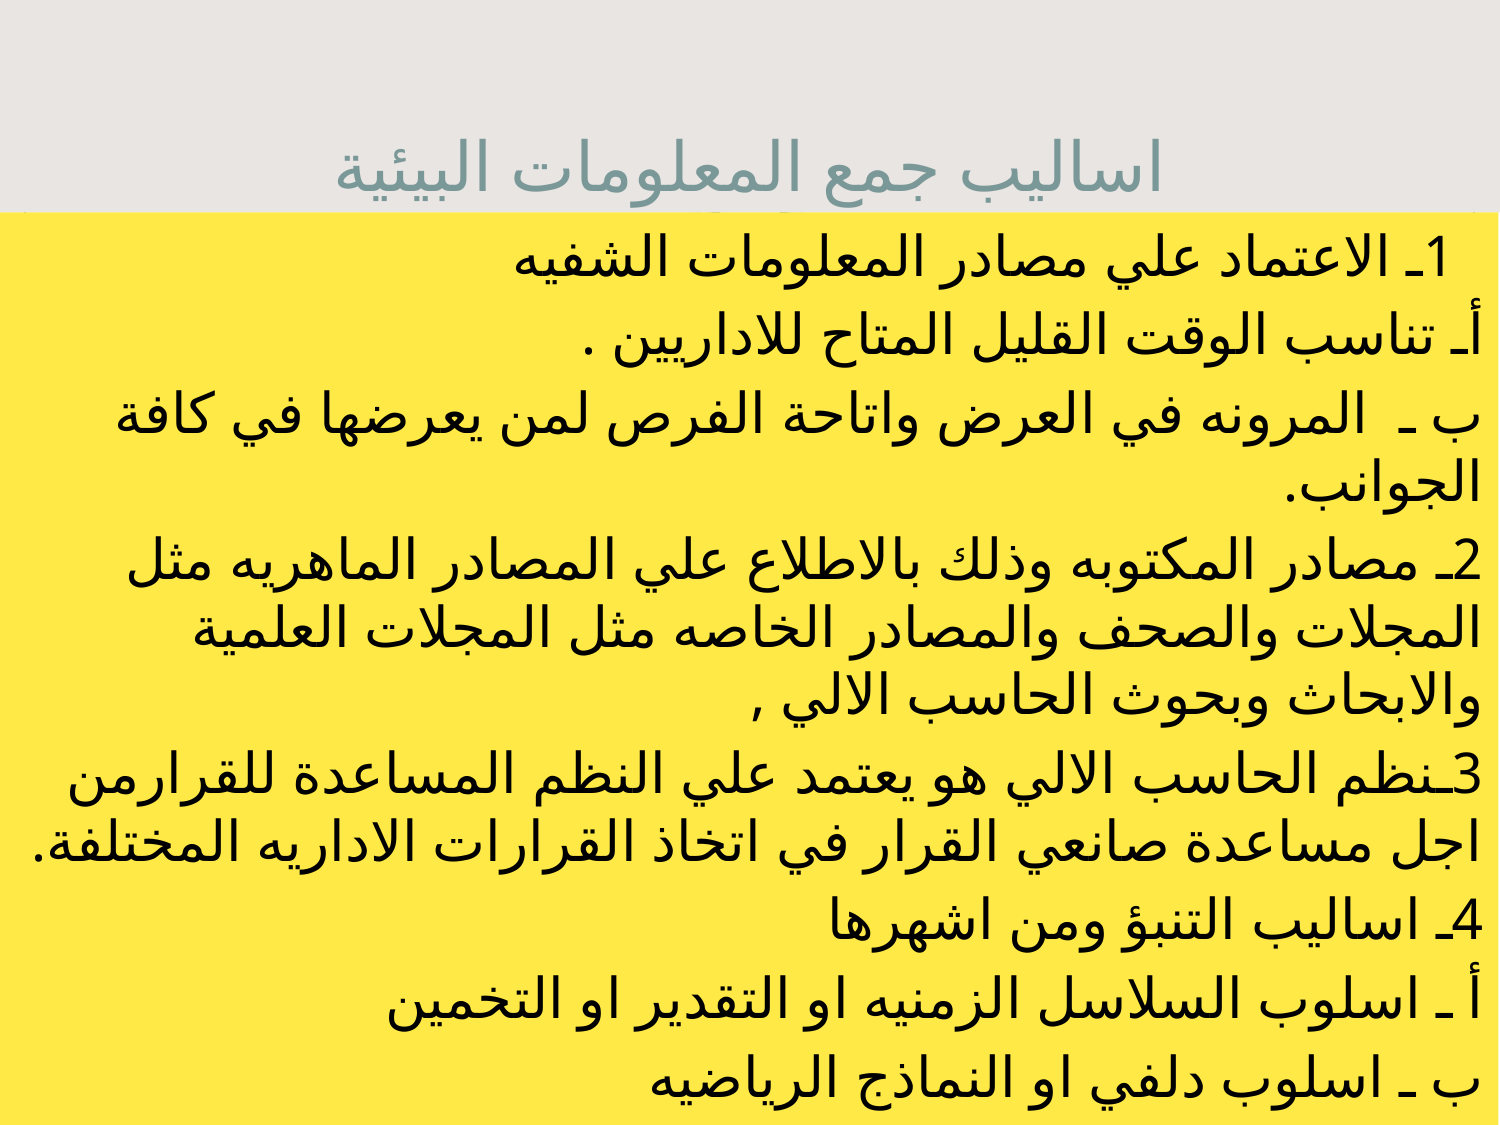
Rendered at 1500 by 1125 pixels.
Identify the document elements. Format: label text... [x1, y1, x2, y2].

title اساليب جمع المعلومات البيئية [0, 0, 1500, 213]
list 1ـ الاعتماد علي مصادر المعلومات الشفيه أـ تناسب الوقت القليل المتاح للاداريين . ب ـ المرونه في العرض واتاحة الفرص لمن يعرضها في كافة الجوانب. 2ـ مصادر المكتوبه وذلك بالاطلاع علي المصادر الماهريه مثل المجلات والصحف والمصادر الخاصه مثل المجلات العلمية والابحاث وبحوث الحاسب الالي , 3ـنظم الحاسب الالي هو يعتمد علي النظم المساعدة للقرارمن اجل مساعدة صانعي القرار في اتخاذ القرارات الاداريه المختلفة. 4ـ اساليب التنبؤ ومن اشهرها أ ـ اسلوب السلاسل الزمنيه او التقدير او التخمين ب ـ اسلوب دلفي او النماذج الرياضيه جـ ـ اسلوب السيناريو. [0, 212, 1499, 1125]
